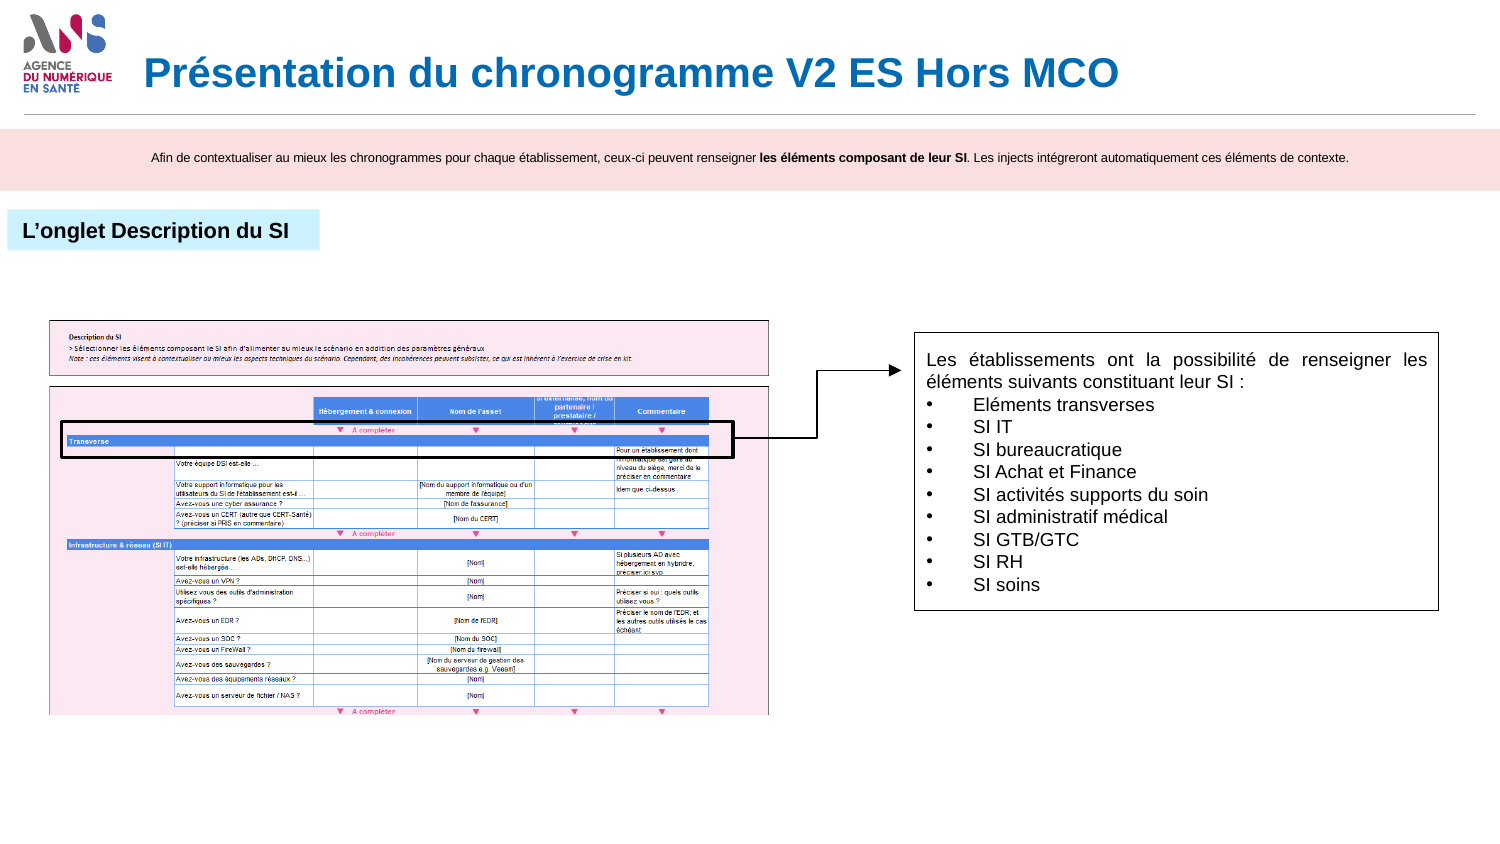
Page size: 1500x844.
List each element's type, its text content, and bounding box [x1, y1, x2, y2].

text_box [732, 370, 902, 439]
text_box Les établissements ont la possibilité de renseigner les éléments suivants constituant leur SI : ​ Eléments transverses ​ SI IT​ SI bureaucratique​ SI Achat et Finance ​ SI activités supports du soin ​ SI administratif médical ​ SI GTB/GTC​ SI RH ​ SI soins [914, 329, 1439, 613]
picture [23, 14, 112, 93]
text_box Afin de contextualiser au mieux les chronogrammes pour chaque établissement, ceux-ci peuvent renseigner les éléments composant de leur SI. Les injects intégreront automatiquement ces éléments de contexte. [0, 128, 1500, 191]
text_box L’onglet Description du SI [7, 209, 320, 251]
picture [39, 311, 790, 716]
text_box Présentation du chronogramme V2 ES Hors MCO [143, 20, 1148, 96]
